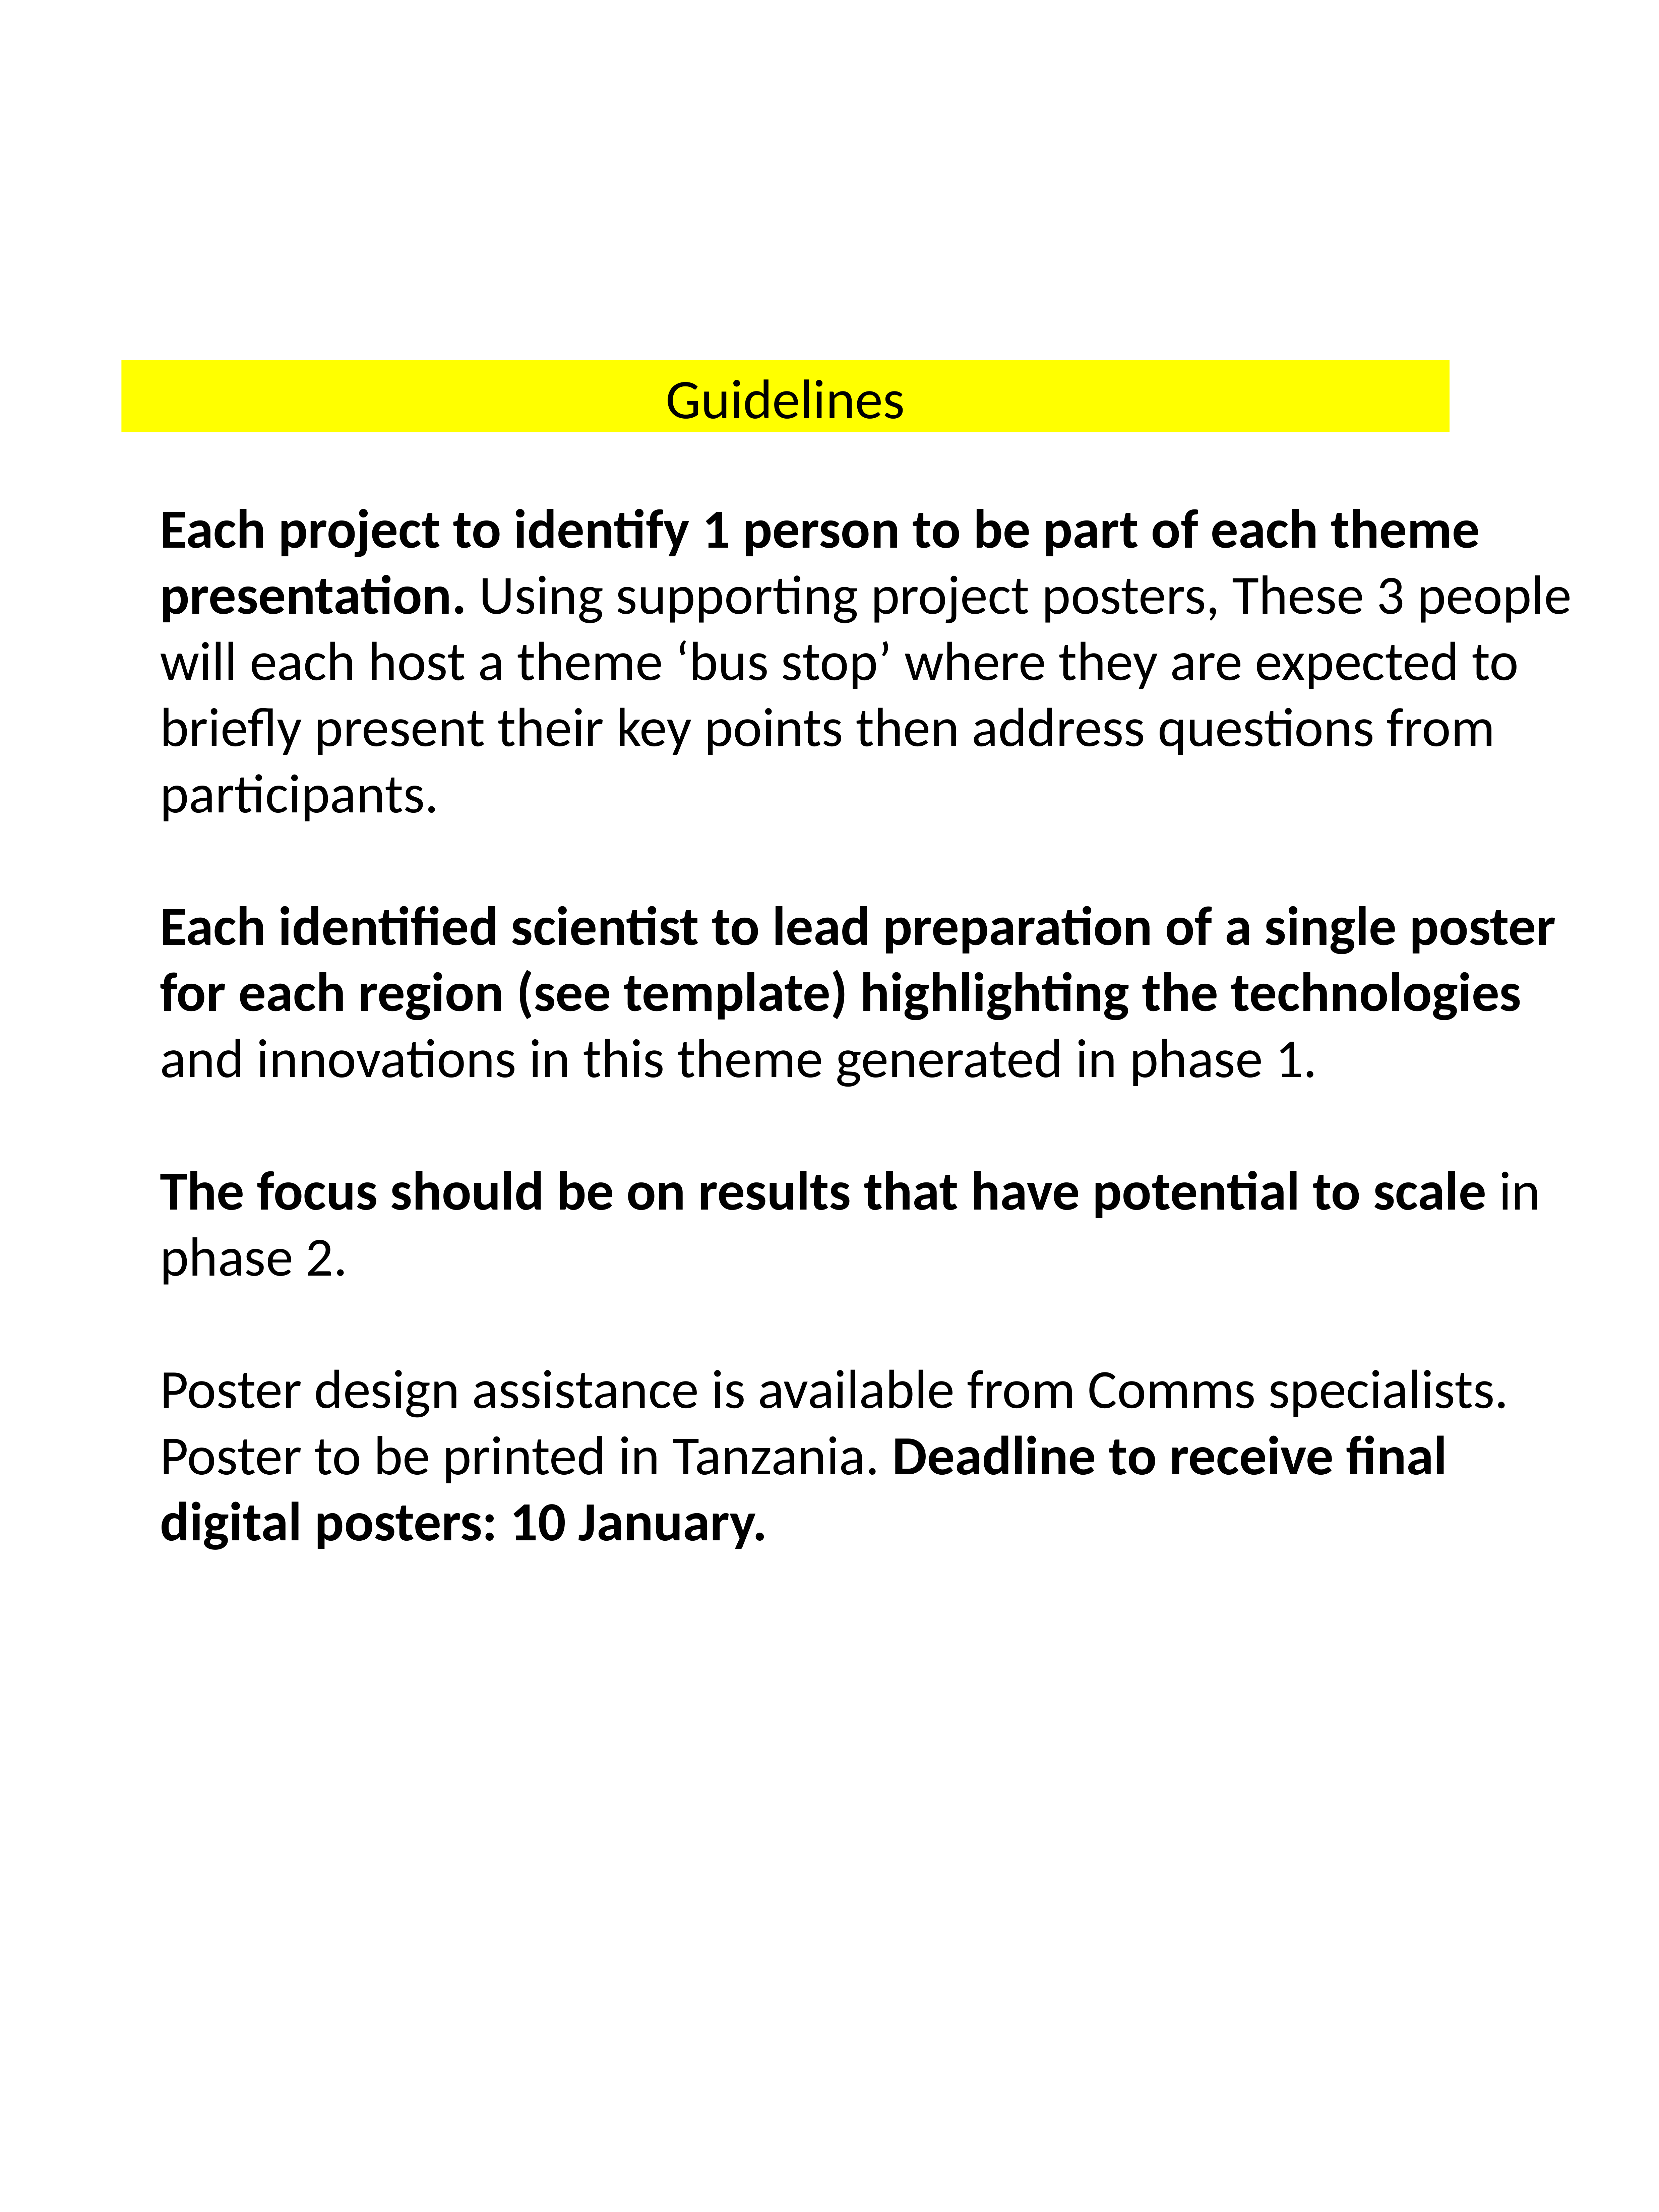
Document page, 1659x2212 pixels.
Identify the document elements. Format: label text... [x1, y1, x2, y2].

text_box Each project to identify 1 person to be part of each theme presentation. Using supporting project posters, These 3 people will each host a theme ‘bus stop’ where they are expected to briefly present their key points then address questions from participants. Each identified scientist to lead preparation of a single poster for each region (see template) highlighting the technologies and innovations in this theme generated in phase 1. The focus should be on results that have potential to scale in phase 2. Poster design assistance is available from Comms specialists. Poster to be printed in Tanzania. Deadline to receive final digital posters: 10 January. [155, 490, 1600, 1554]
text_box Guidelines [121, 360, 1450, 432]
